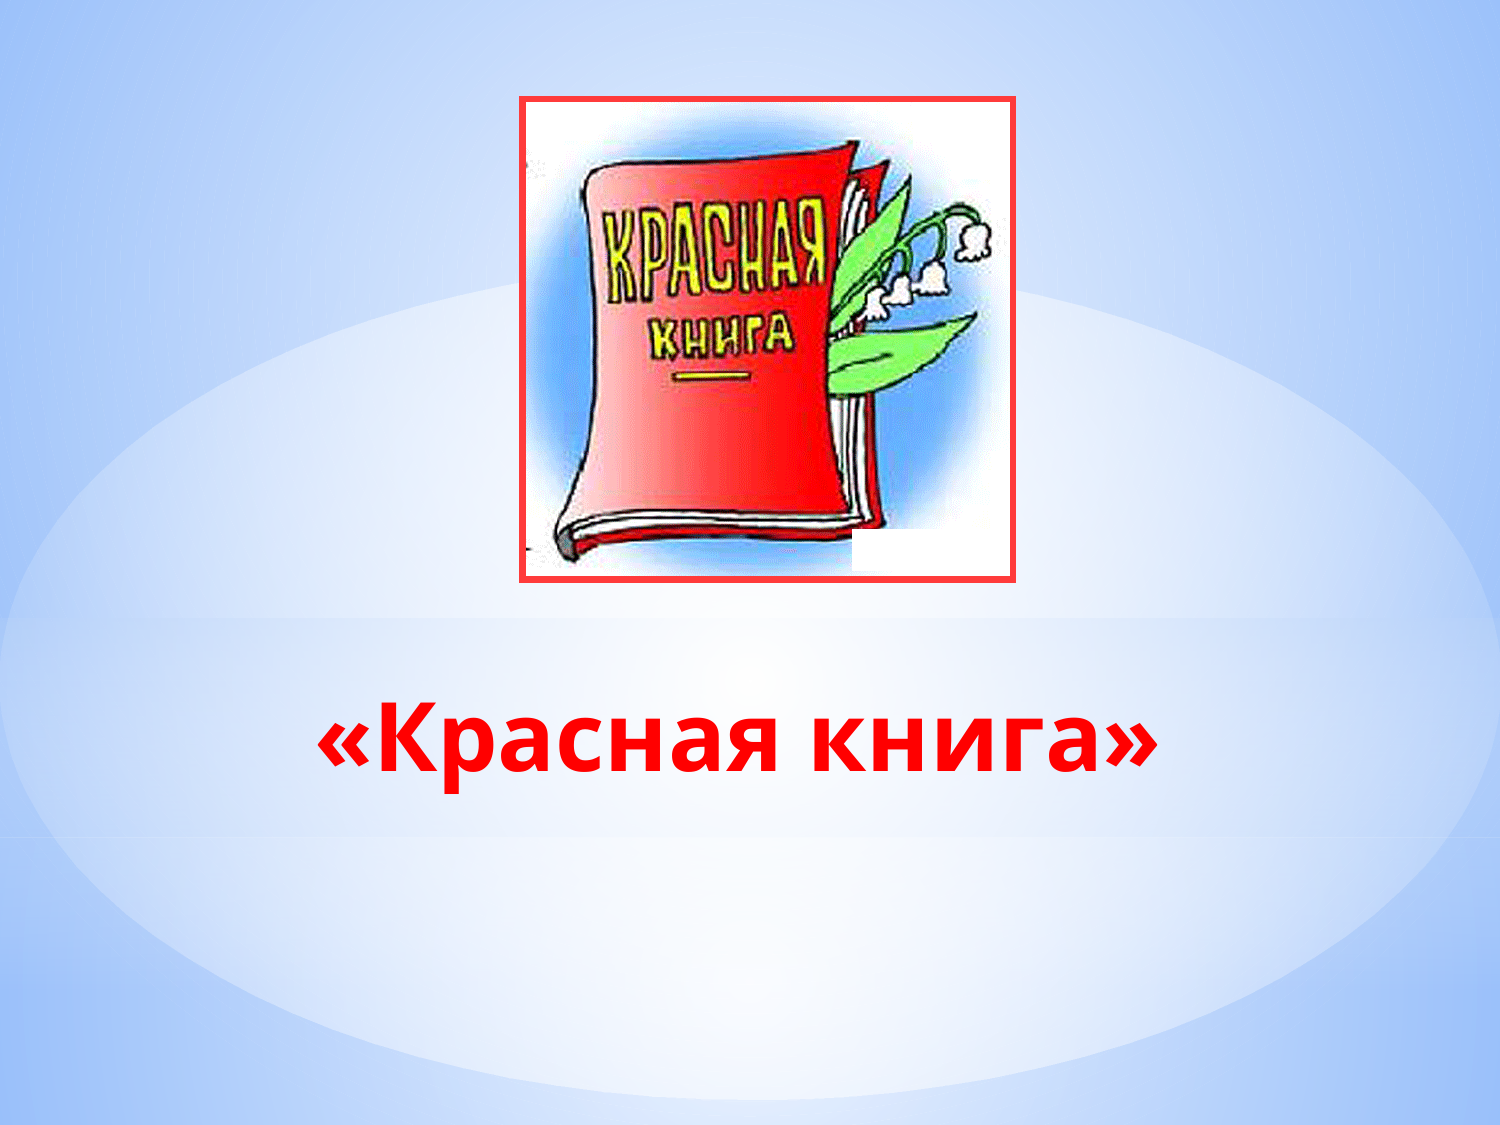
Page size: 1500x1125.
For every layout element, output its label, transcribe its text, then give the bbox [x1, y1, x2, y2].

picture [525, 101, 1011, 577]
text_box «Красная книга» [112, 667, 1388, 910]
